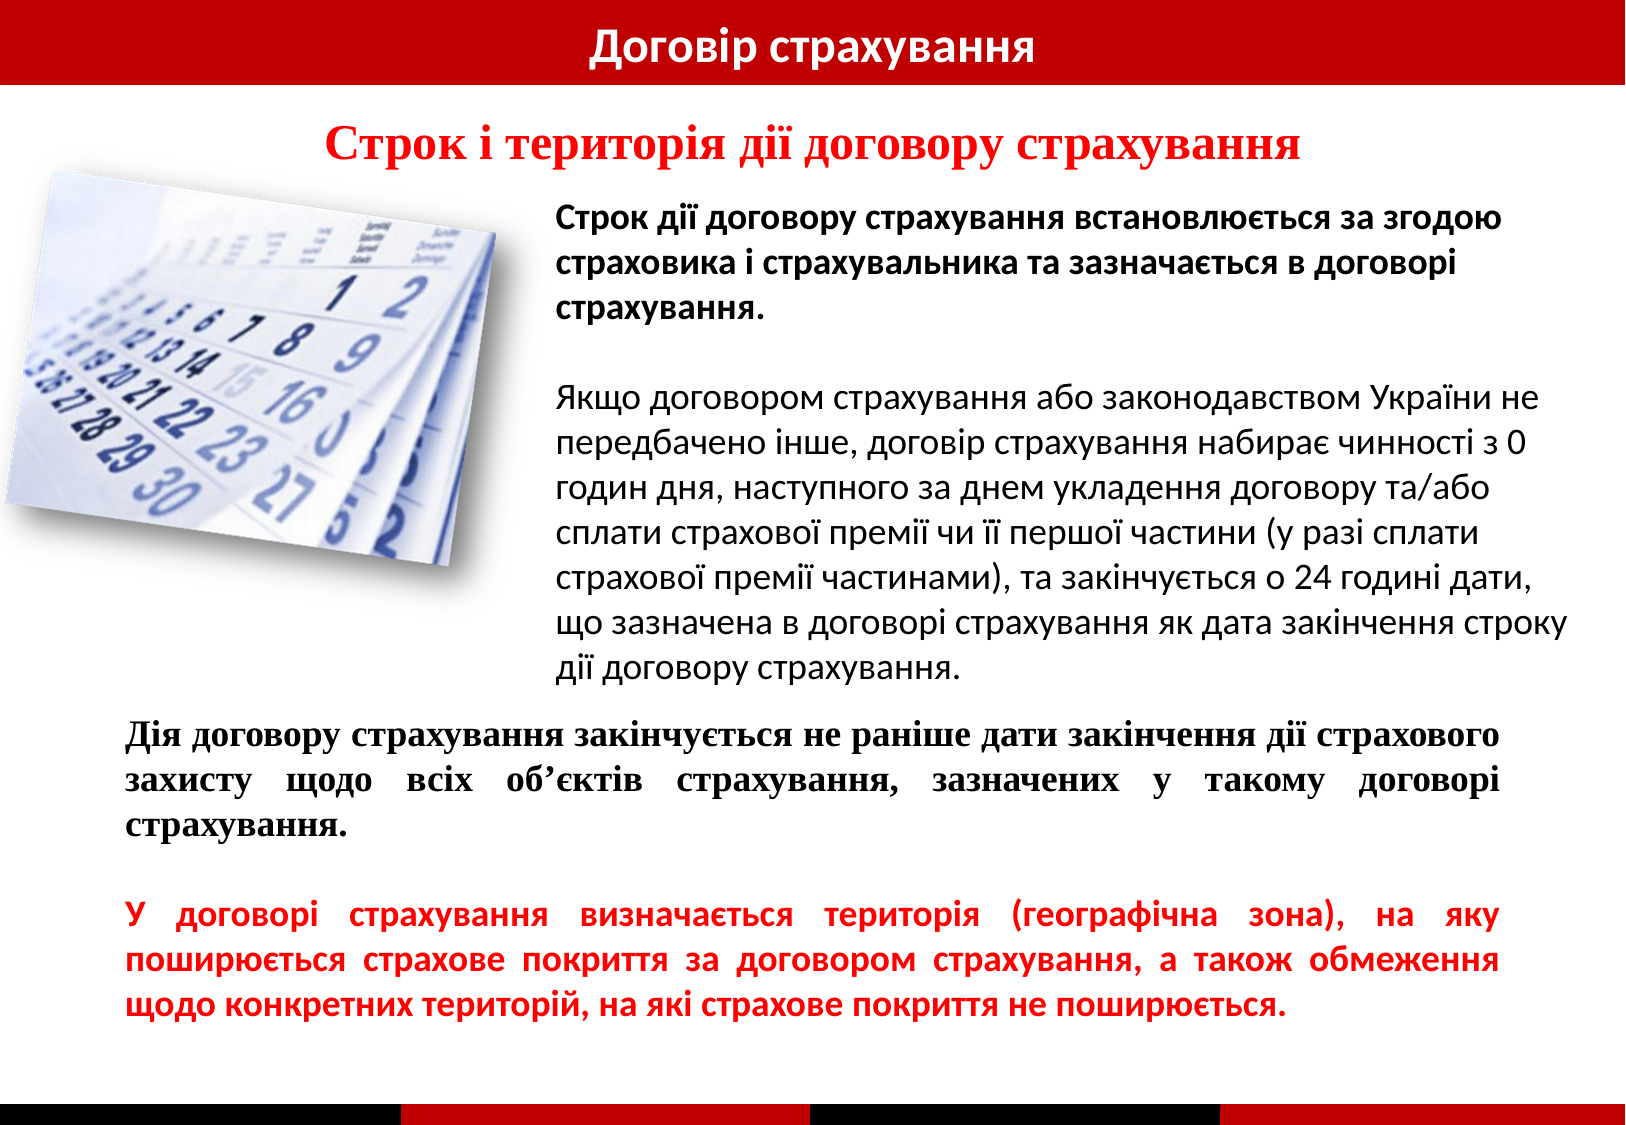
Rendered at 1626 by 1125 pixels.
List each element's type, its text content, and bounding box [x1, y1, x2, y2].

picture [0, 136, 560, 631]
text_box Строк і територія дії договору страхування Дія договору страхування закінчується не раніше дати закінчення дії страхового захисту щодо всіх об’єктів страхування, зазначених у такому договорі страхування. У договорі страхування визначається територія (географічна зона), на яку поширюється страхове покриття за договором страхування, а також обмеження щодо конкретних територій, на які страхове покриття не поширюється. [110, 640, 1517, 1032]
text_box [401, 1104, 810, 1125]
text_box Строк і територія дії договору страхування Дія договору страхування закінчується не раніше дати закінчення дії страхового захисту щодо всіх об’єктів страхування, зазначених у такому договорі страхування. У договорі страхування визначається територія (географічна зона), на яку поширюється страхове покриття за договором страхування, а також обмеження щодо конкретних територій, на які страхове покриття не поширюється. [110, 101, 1517, 184]
text_box Договір страхування [0, 0, 1625, 85]
text_box Строк дії договору страхування встановлюється за згодою страховика і страхувальника та зазначається в договорі страхування. Якщо договором страхування або законодавством України не передбачено інше, договір страхування набирає чинності з 0 годин дня, наступного за днем укладення договору та/або сплати страхової премії чи її першої частини (у разі сплати страхової премії частинами), та закінчується о 24 годині дати, що зазначена в договорі страхування як дата закінчення строку дії договору страхування. [540, 184, 1590, 695]
text_box [1220, 1104, 1625, 1125]
text_box [810, 1104, 1220, 1125]
text_box [0, 1104, 401, 1125]
